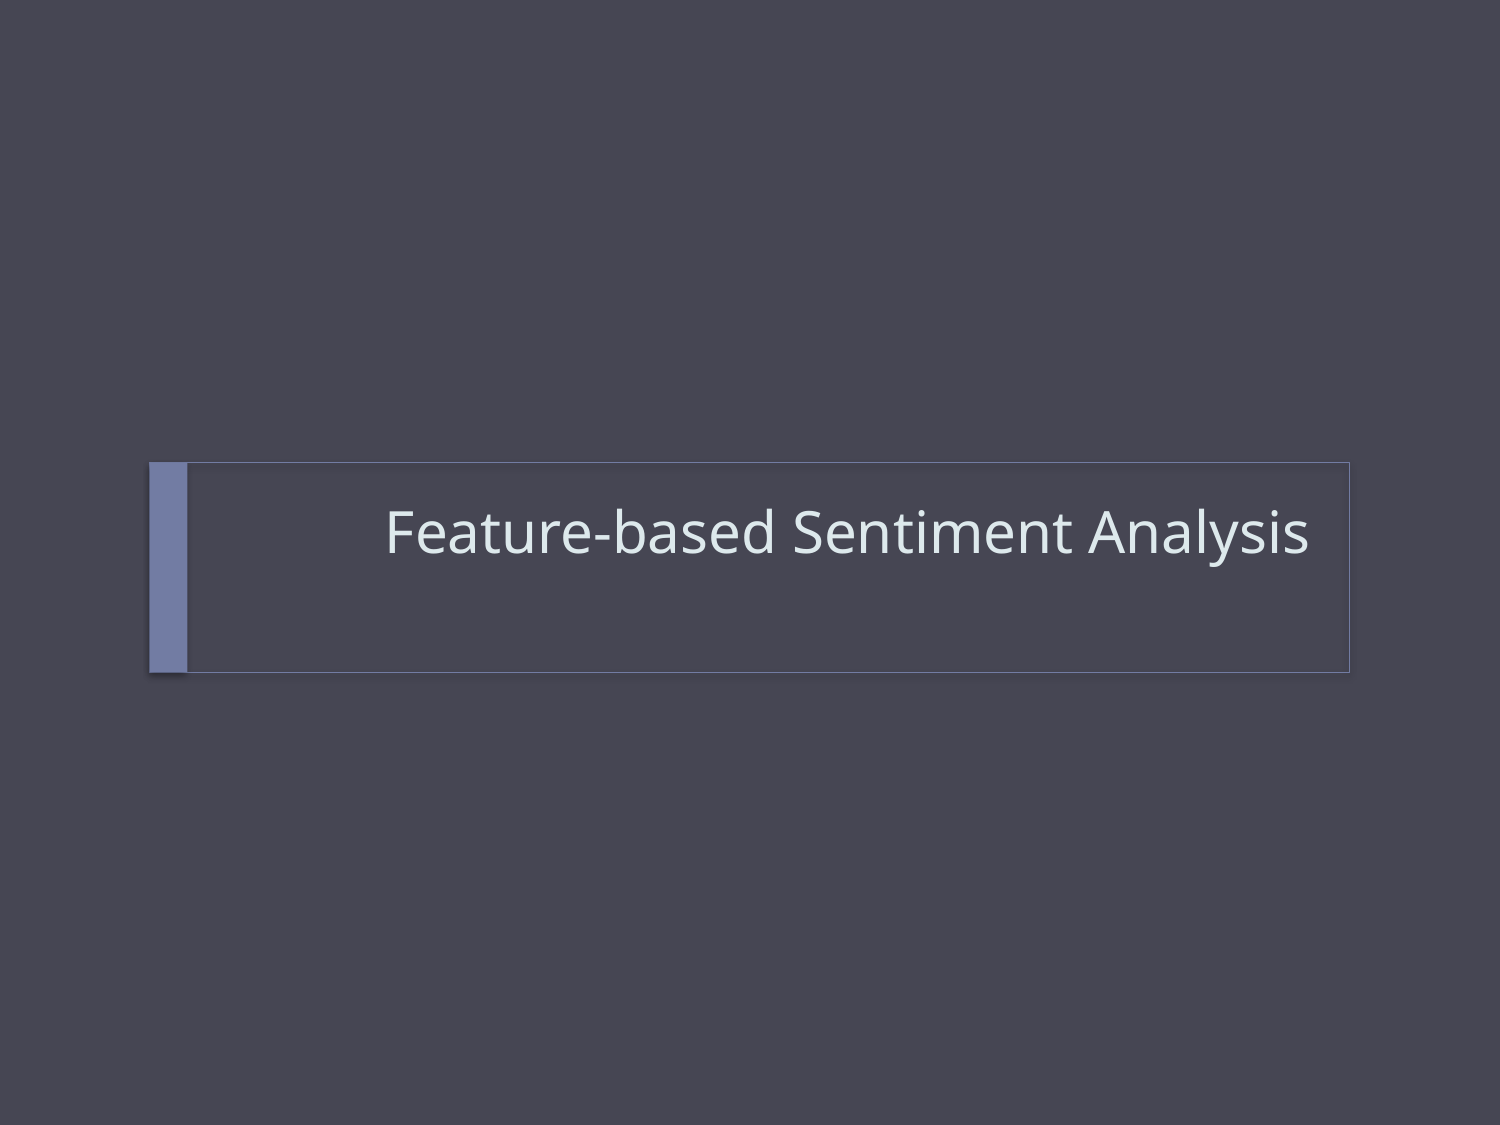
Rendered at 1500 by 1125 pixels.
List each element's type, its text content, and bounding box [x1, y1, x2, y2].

title Feature-based Sentiment Analysis [200, 487, 1325, 663]
